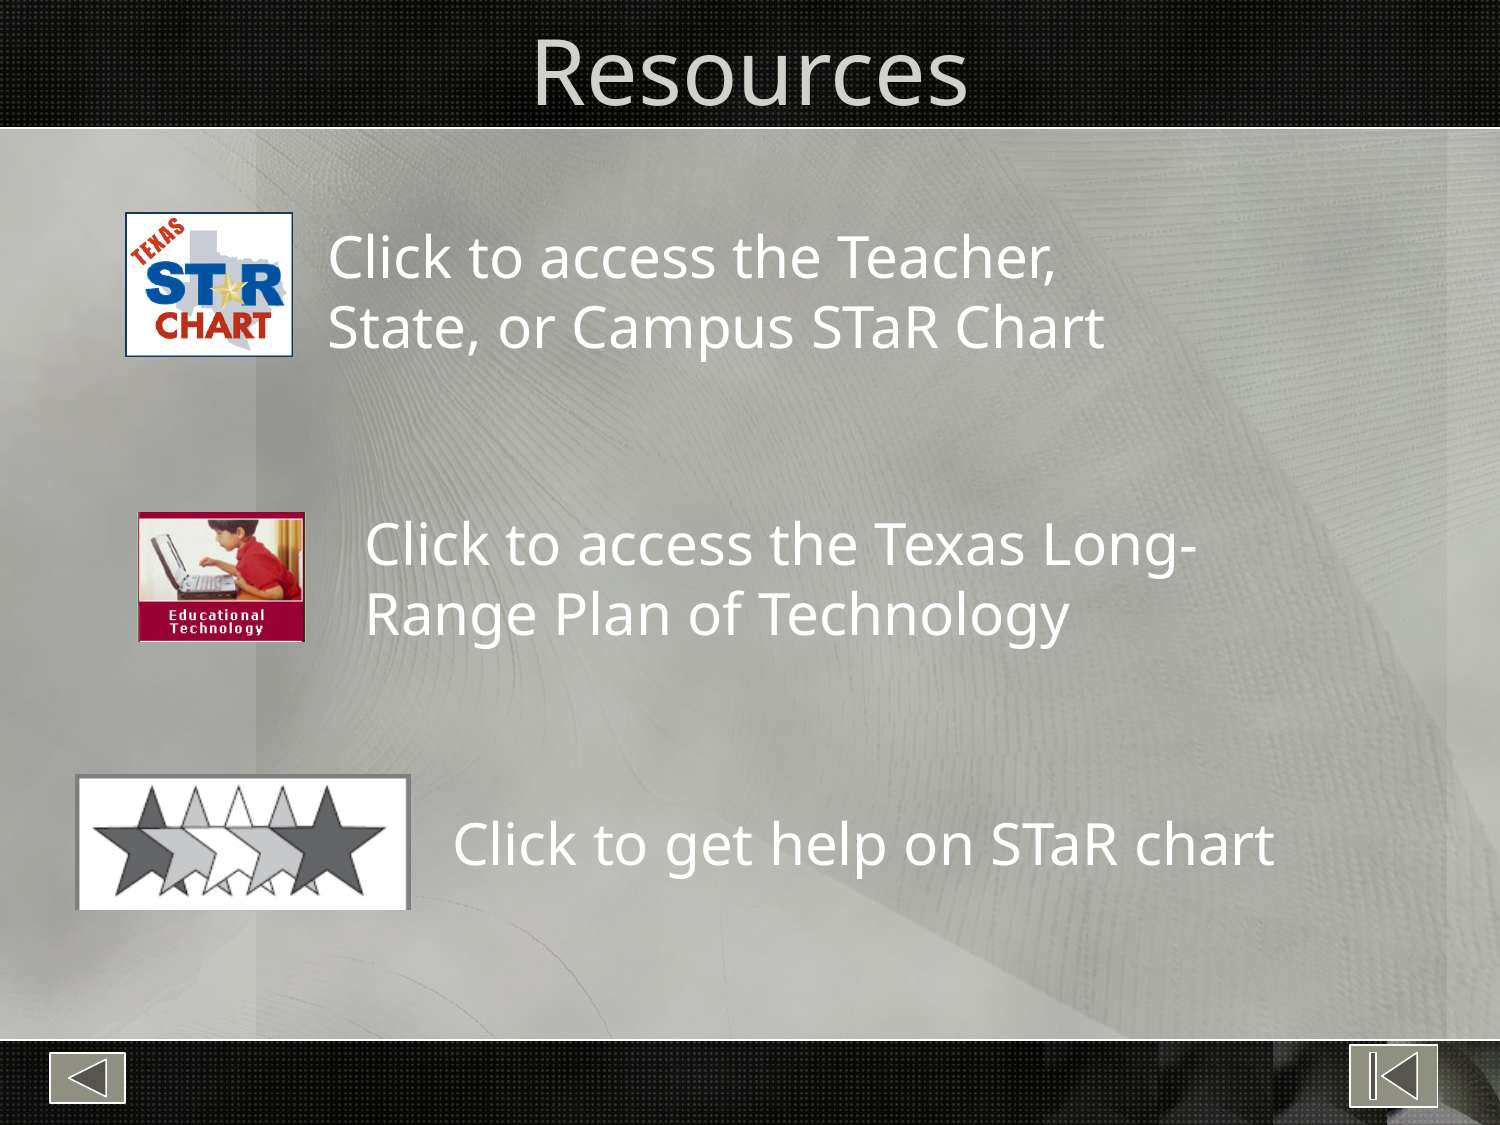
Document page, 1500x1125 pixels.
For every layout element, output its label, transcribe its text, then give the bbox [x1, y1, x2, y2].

text_box Click to get help on STaR chart [437, 800, 1350, 885]
text_box [49, 1053, 125, 1104]
text_box [1349, 1044, 1438, 1108]
text_box Click to access the Teacher, State, or Campus STaR Chart [312, 212, 1188, 368]
title Resources [74, 0, 1426, 138]
picture [0, 0, 1500, 1125]
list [124, 212, 294, 358]
text_box Click to access the Texas Long-Range Plan of Technology [349, 499, 1263, 655]
